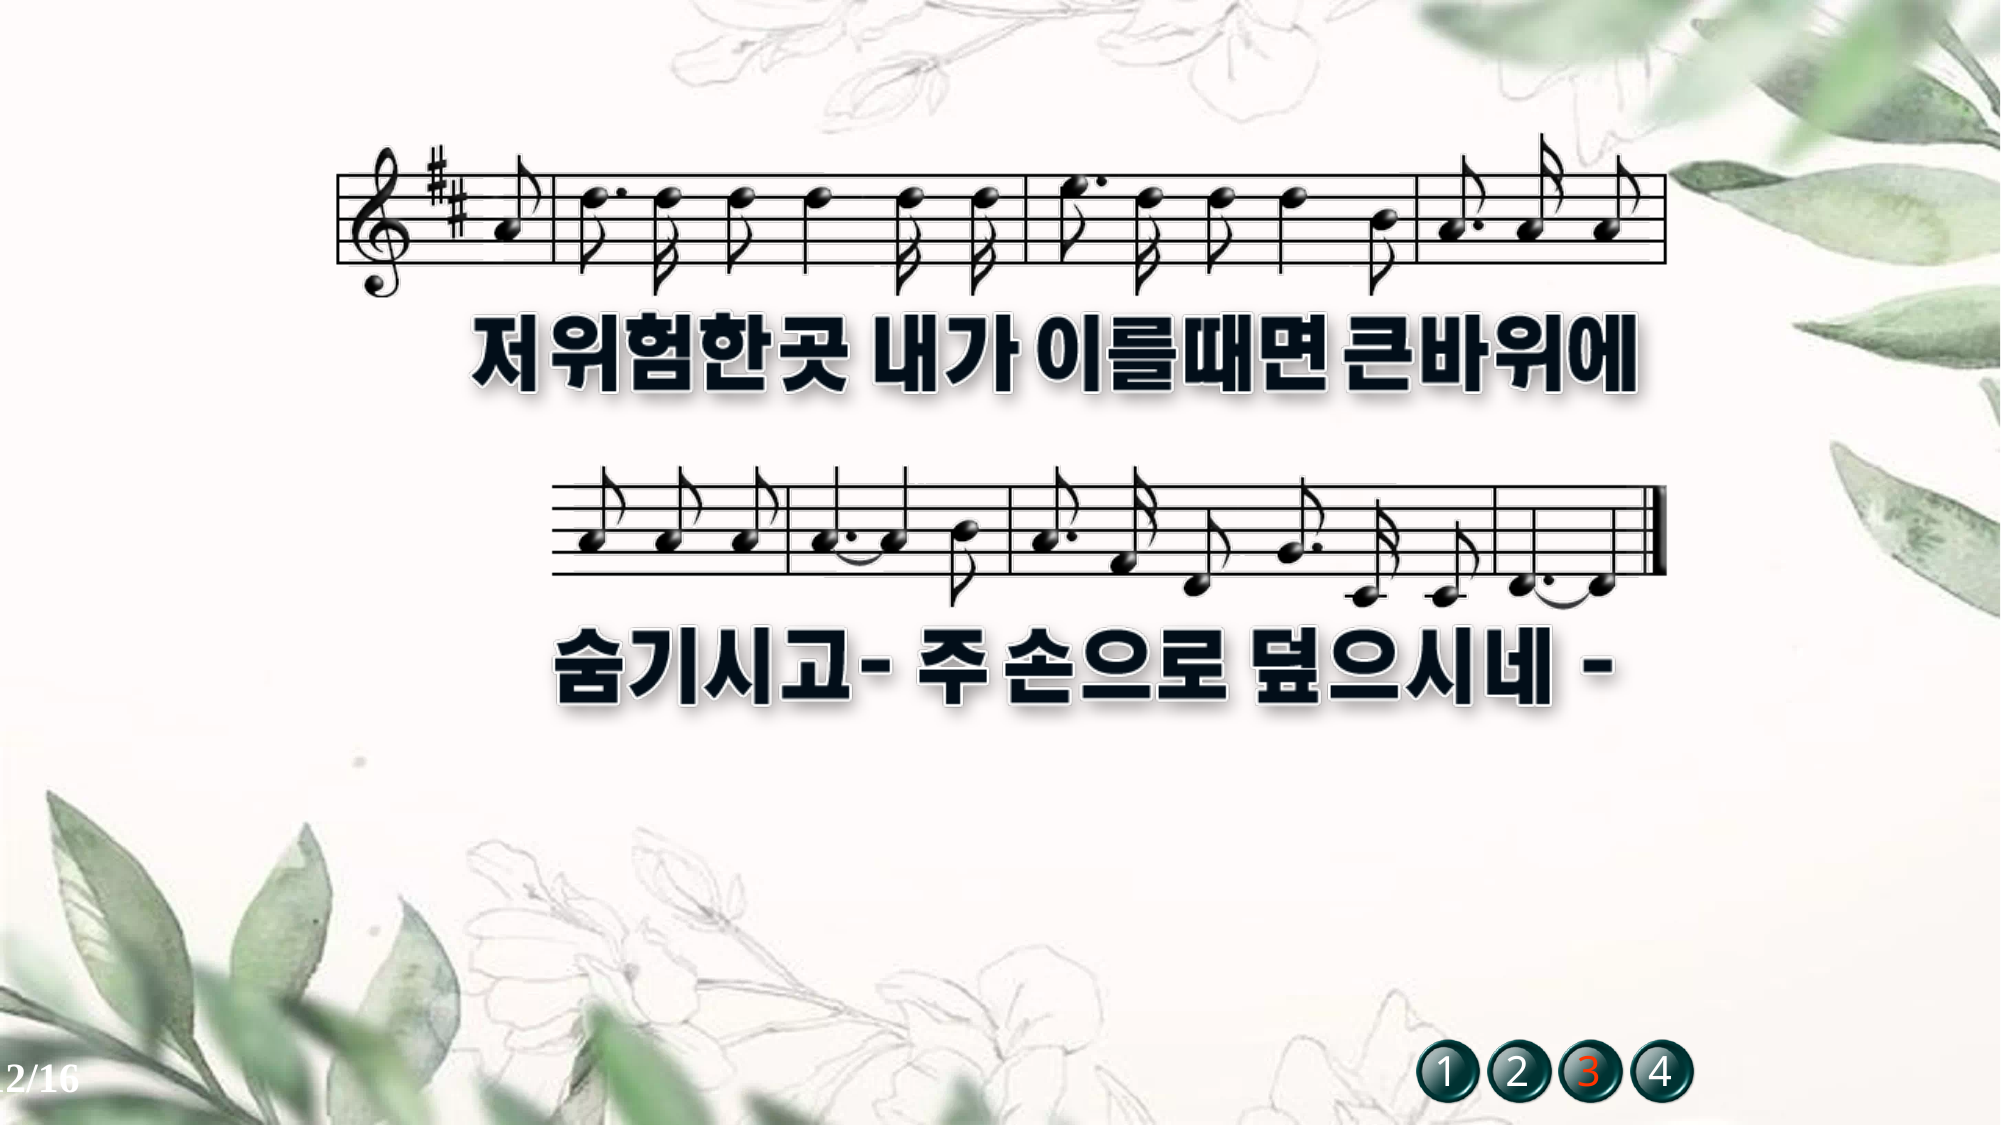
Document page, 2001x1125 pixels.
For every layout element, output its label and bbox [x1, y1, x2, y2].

text_box [1627, 1035, 1697, 1106]
text_box [1413, 1035, 1484, 1106]
picture [0, 0, 2001, 1125]
text_box [1484, 1035, 1555, 1106]
text_box [1555, 1035, 1626, 1106]
